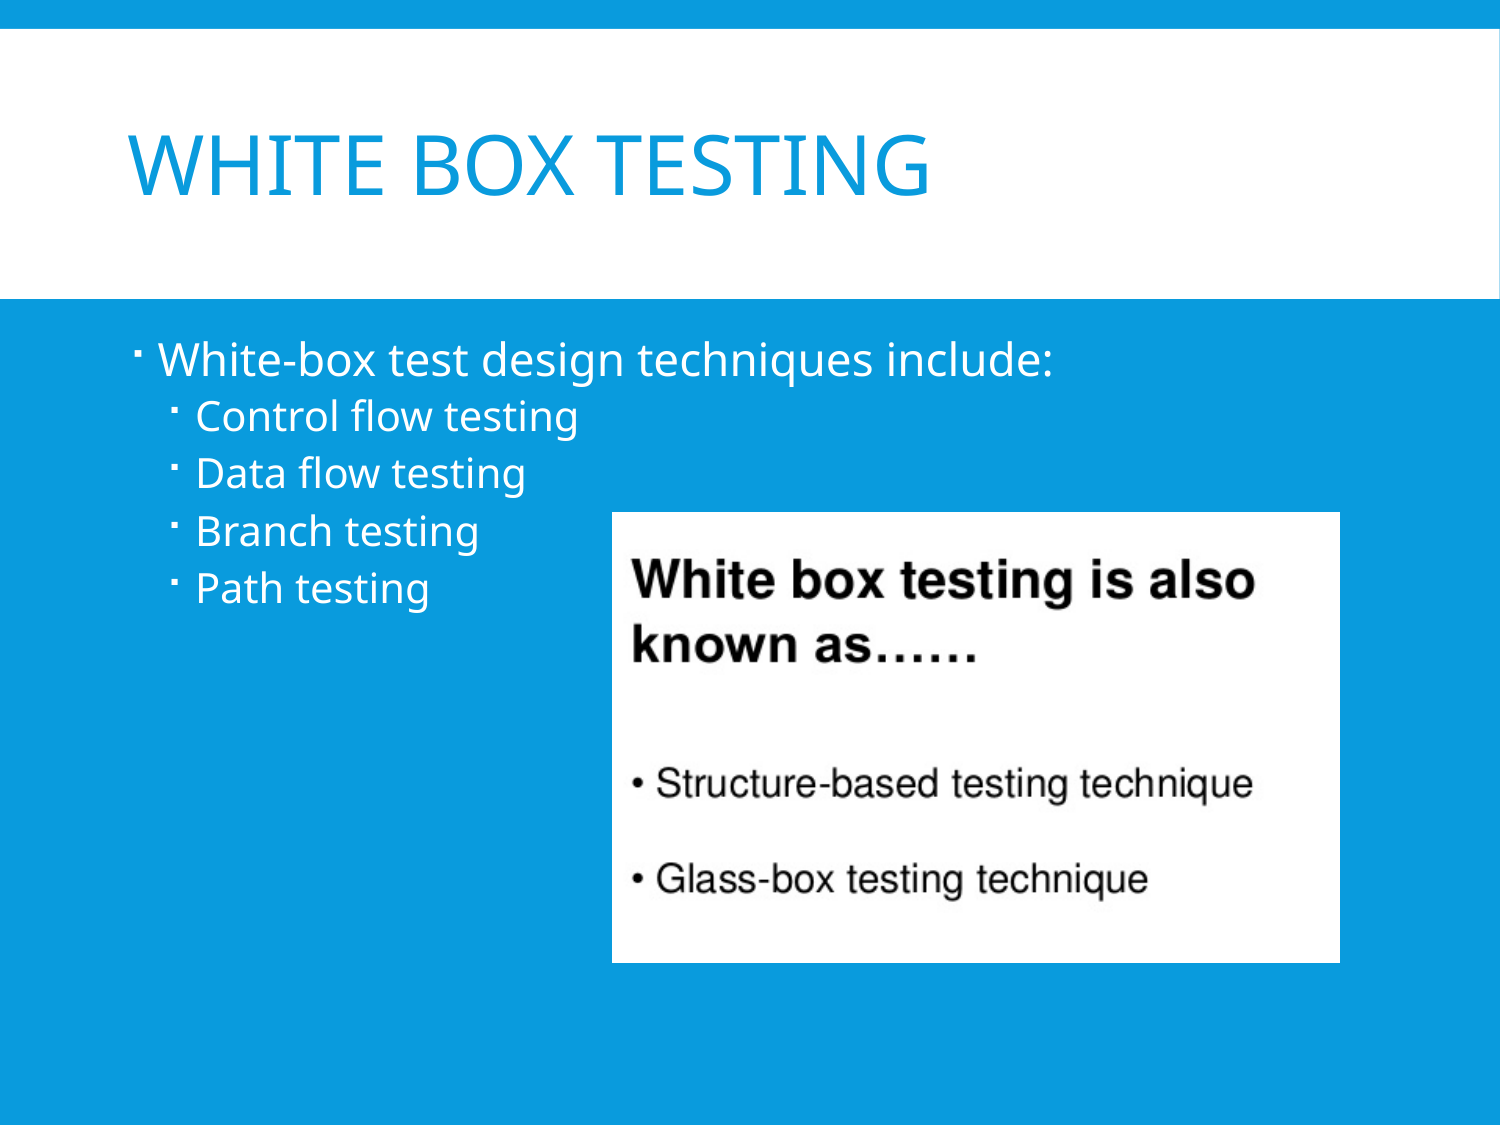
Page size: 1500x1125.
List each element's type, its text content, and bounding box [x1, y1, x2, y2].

list White-box test design techniques include: Control flow testing Data flow testing Branch testing Path testing [112, 329, 1388, 1021]
title White Box Testing [112, 46, 1388, 294]
picture [613, 513, 1339, 962]
